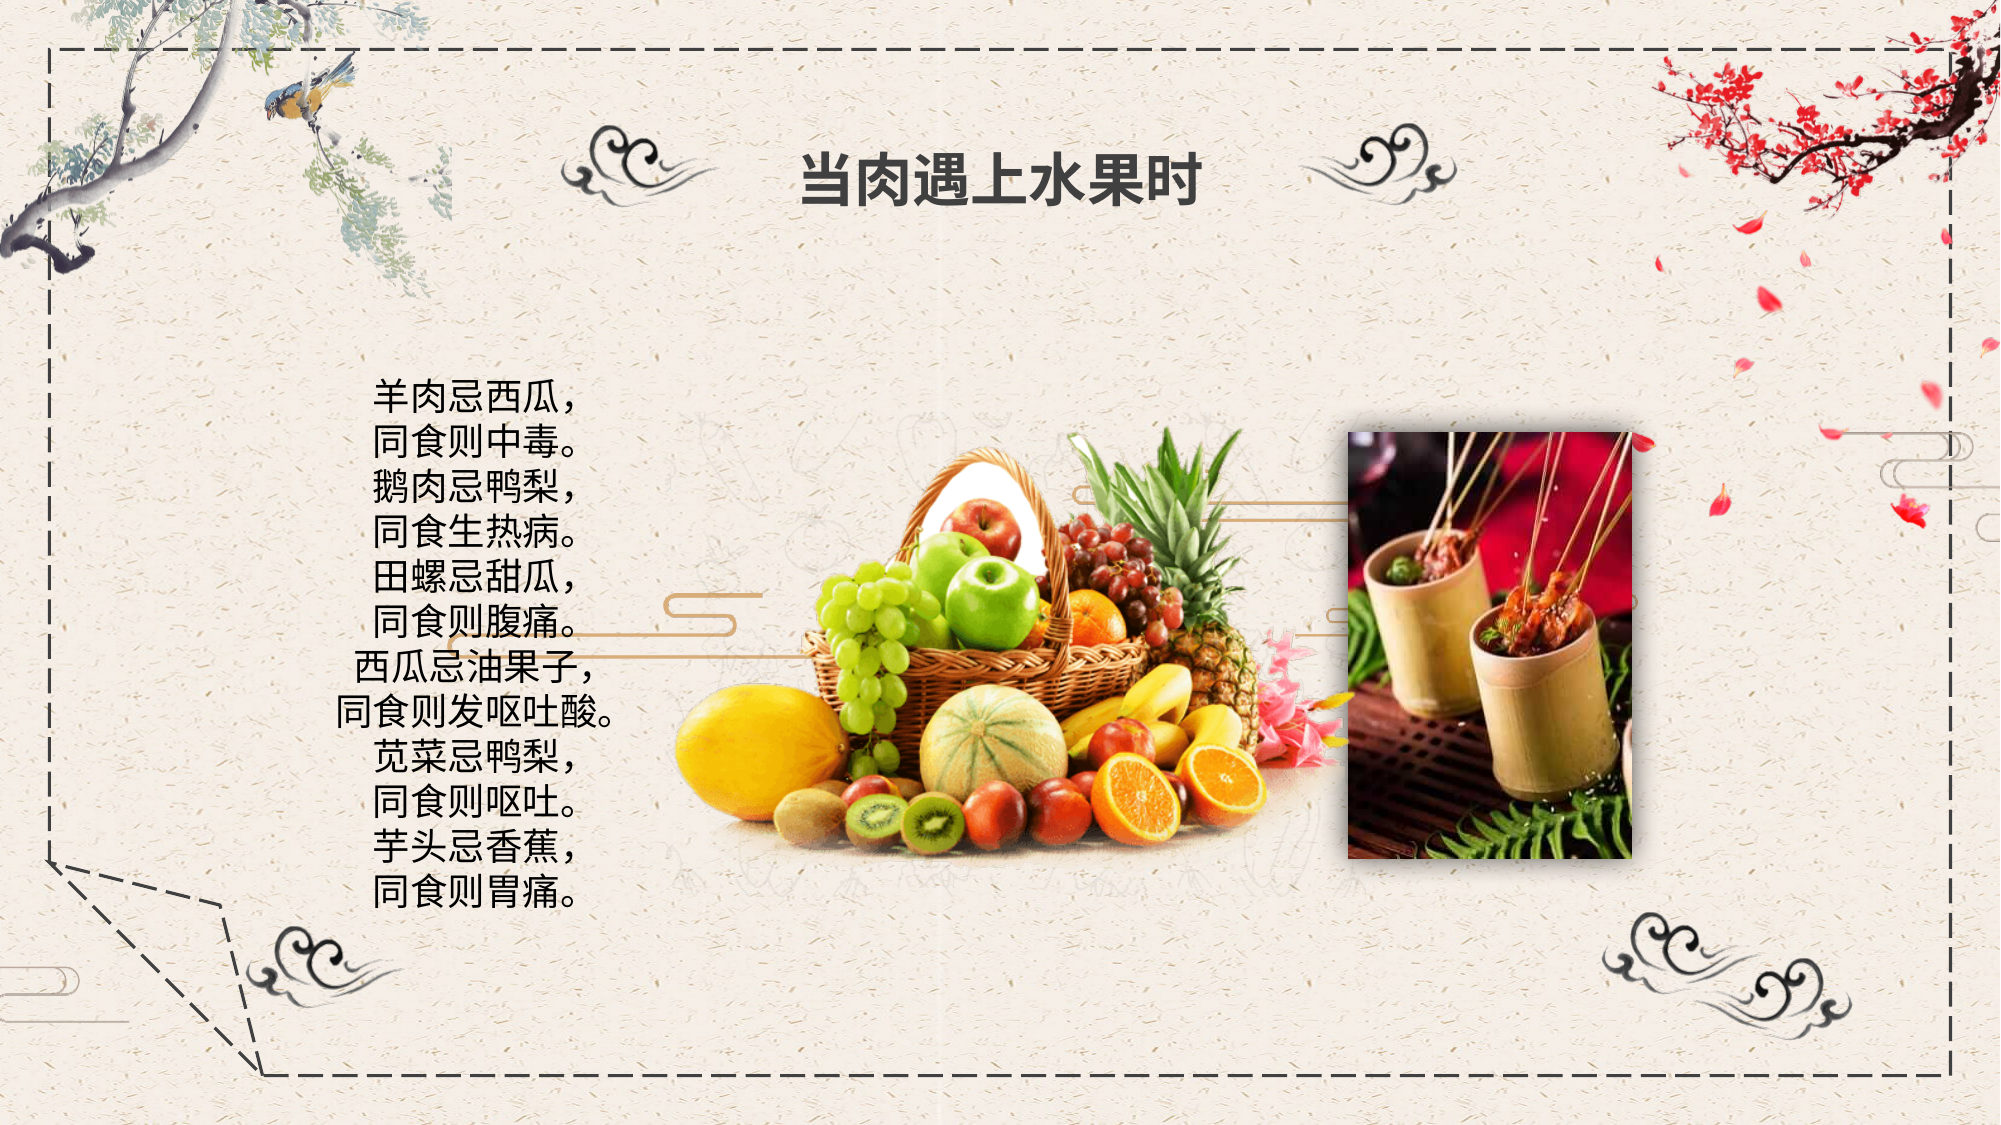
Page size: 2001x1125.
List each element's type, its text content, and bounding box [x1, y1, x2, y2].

text_box 当肉遇上水果时 [781, 135, 1219, 221]
picture [0, 0, 2001, 1125]
text_box 羊肉忌西瓜， 同食则中毒。 鹅肉忌鸭梨， 同食生热病。 田螺忌甜瓜， 同食则腹痛。 西瓜忌油果子， 同食则发呕吐酸。 苋菜忌鸭梨， 同食则呕吐。 芋头忌香蕉， 同食则胃痛。 [4, 365, 966, 921]
